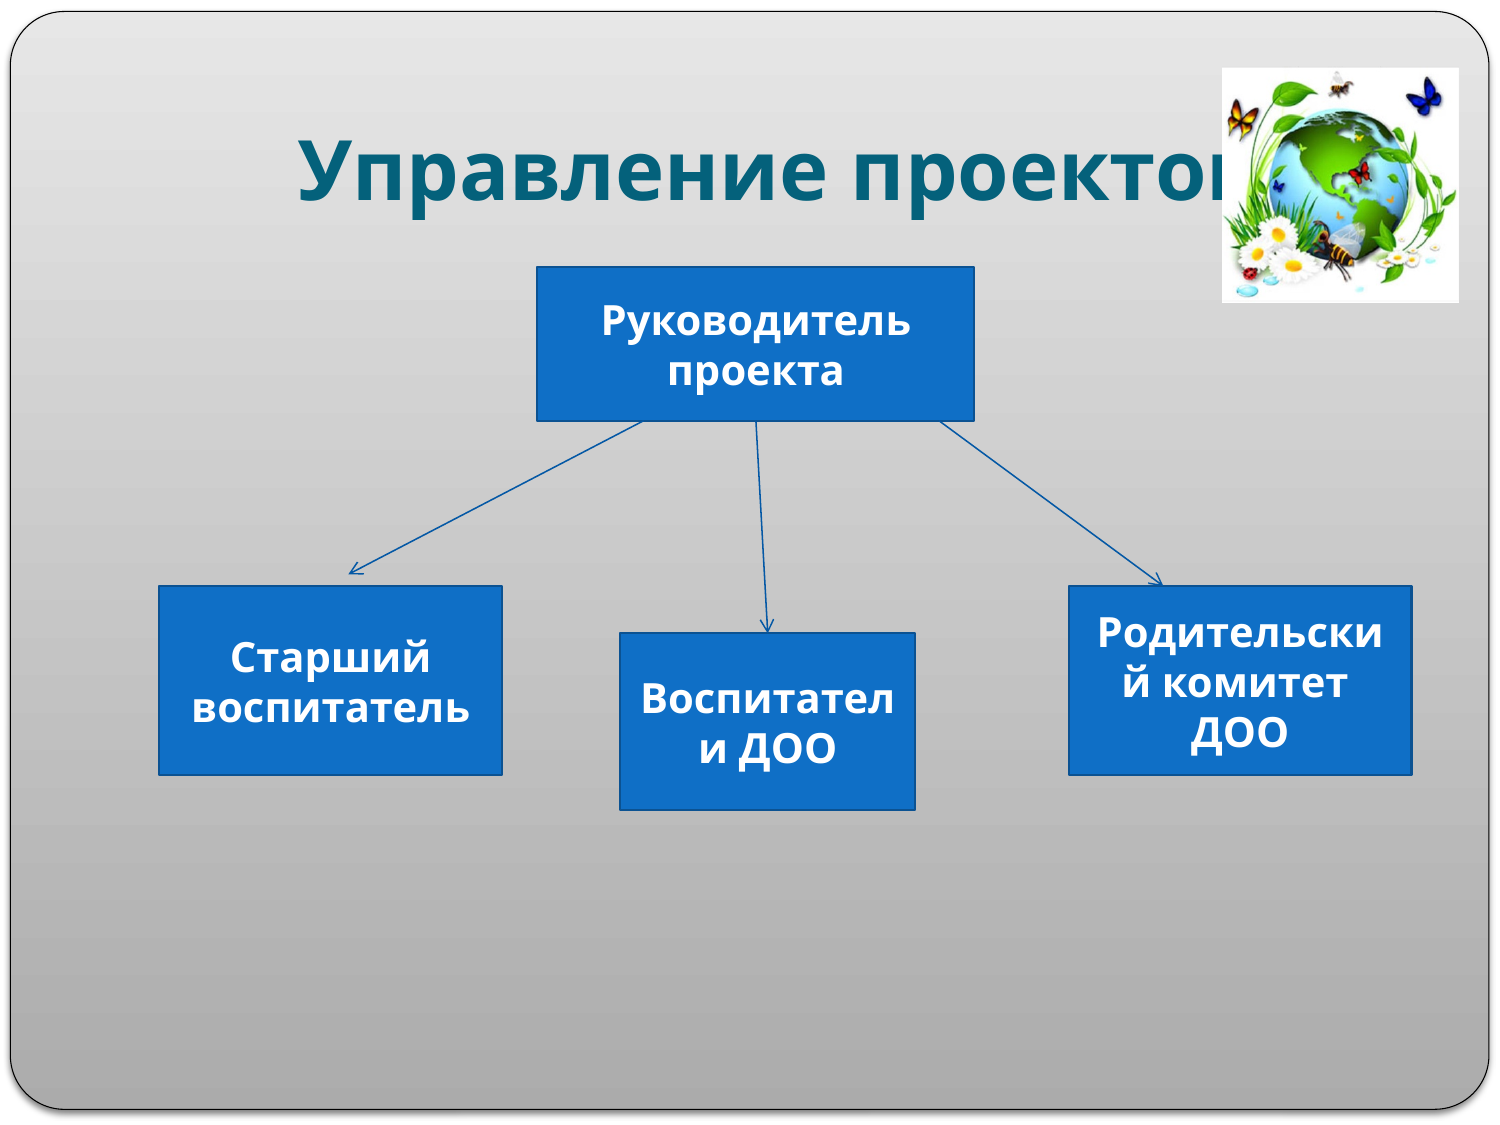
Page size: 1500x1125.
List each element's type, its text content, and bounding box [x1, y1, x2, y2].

text_box Руководитель проекта [536, 266, 975, 422]
text_box Воспитатели ДОО [619, 632, 916, 811]
text_box Родительский комитет ДОО [1068, 585, 1413, 776]
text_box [348, 420, 644, 575]
title Управление проектом [149, 44, 1426, 233]
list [1222, 66, 1459, 303]
text_box Старший воспитатель [158, 585, 503, 776]
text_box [755, 420, 768, 634]
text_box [938, 420, 1164, 587]
